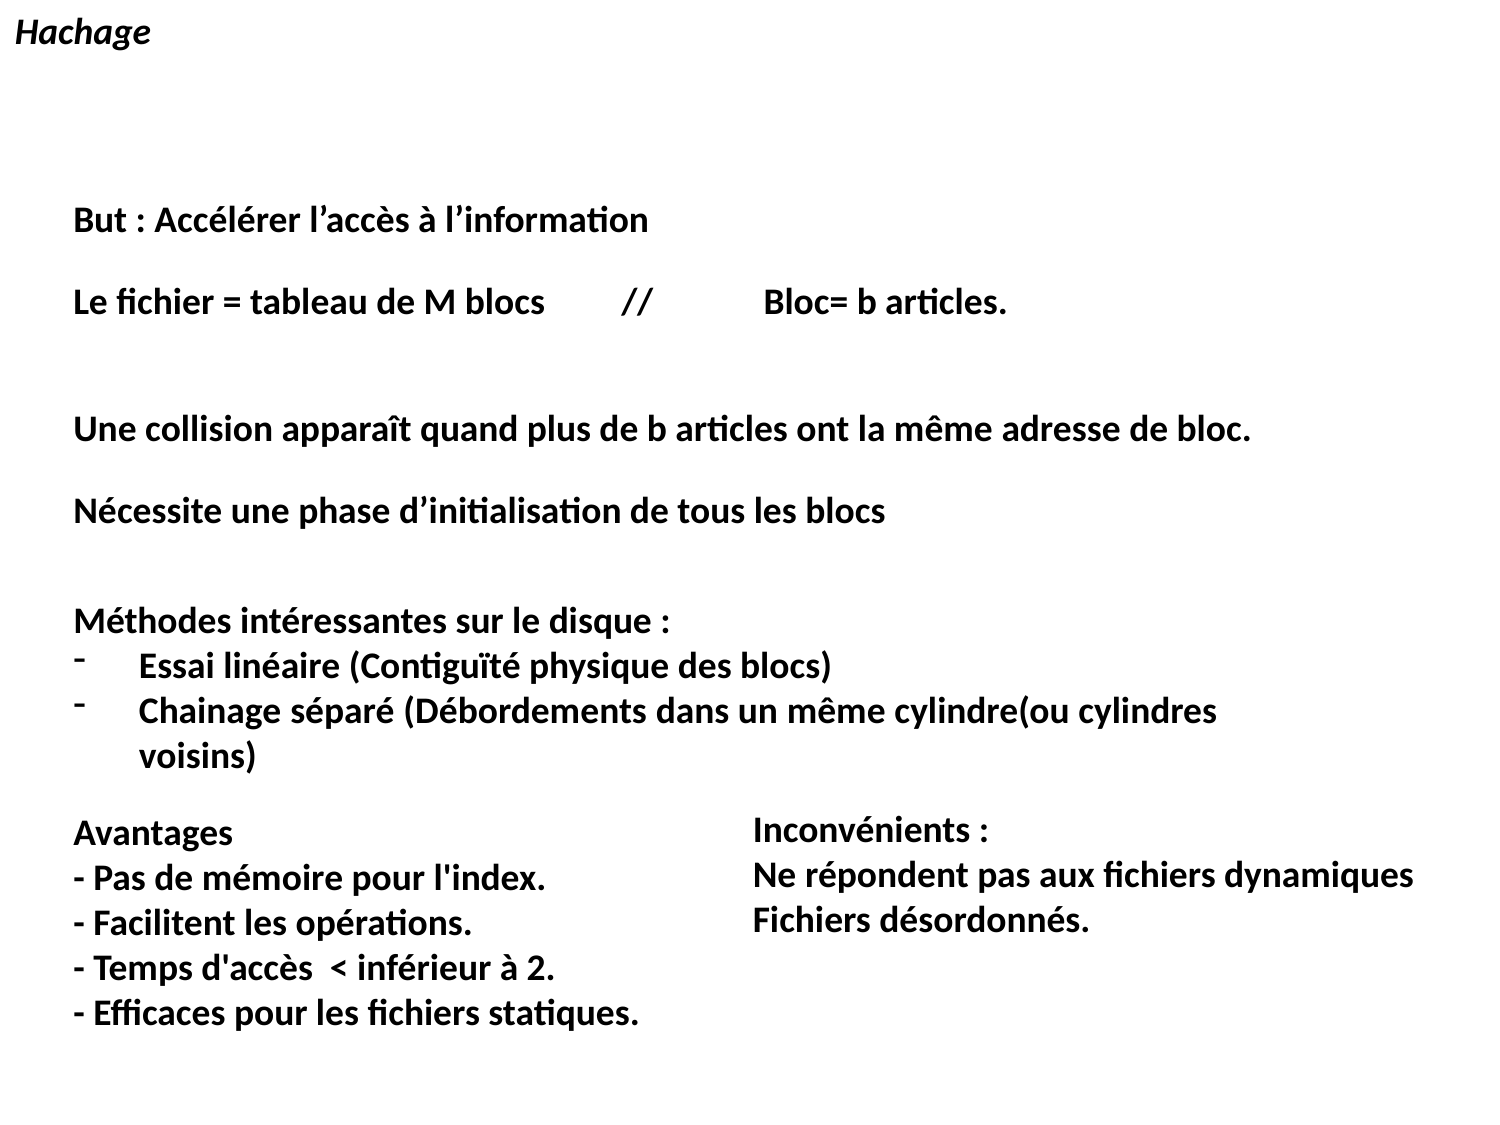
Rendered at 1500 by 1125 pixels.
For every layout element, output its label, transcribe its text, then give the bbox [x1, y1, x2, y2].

text_box Nécessite une phase d’initialisation de tous les blocs [58, 478, 1243, 539]
text_box But : Accélérer l’accès à l’information [58, 187, 692, 248]
text_box Méthodes intéressantes sur le disque : Essai linéaire (Contiguïté physique des blocs) Chainage séparé (Débordements dans un même cylindre(ou cylindres voisins) [58, 588, 1243, 783]
text_box Une collision apparaît quand plus de b articles ont la même adresse de bloc. [58, 396, 1430, 457]
text_box Avantages - Pas de mémoire pour l'index. - Facilitent les opérations. - Temps d'accès < inférieur à 2. - Efficaces pour les fichiers statiques. [58, 800, 668, 1041]
text_box Le fichier = tableau de M blocs // Bloc= b articles. [58, 269, 1336, 330]
text_box Hachage [0, 0, 375, 60]
text_box Inconvénients : Ne répondent pas aux fichiers dynamiques Fichiers désordonnés. [738, 797, 1489, 948]
